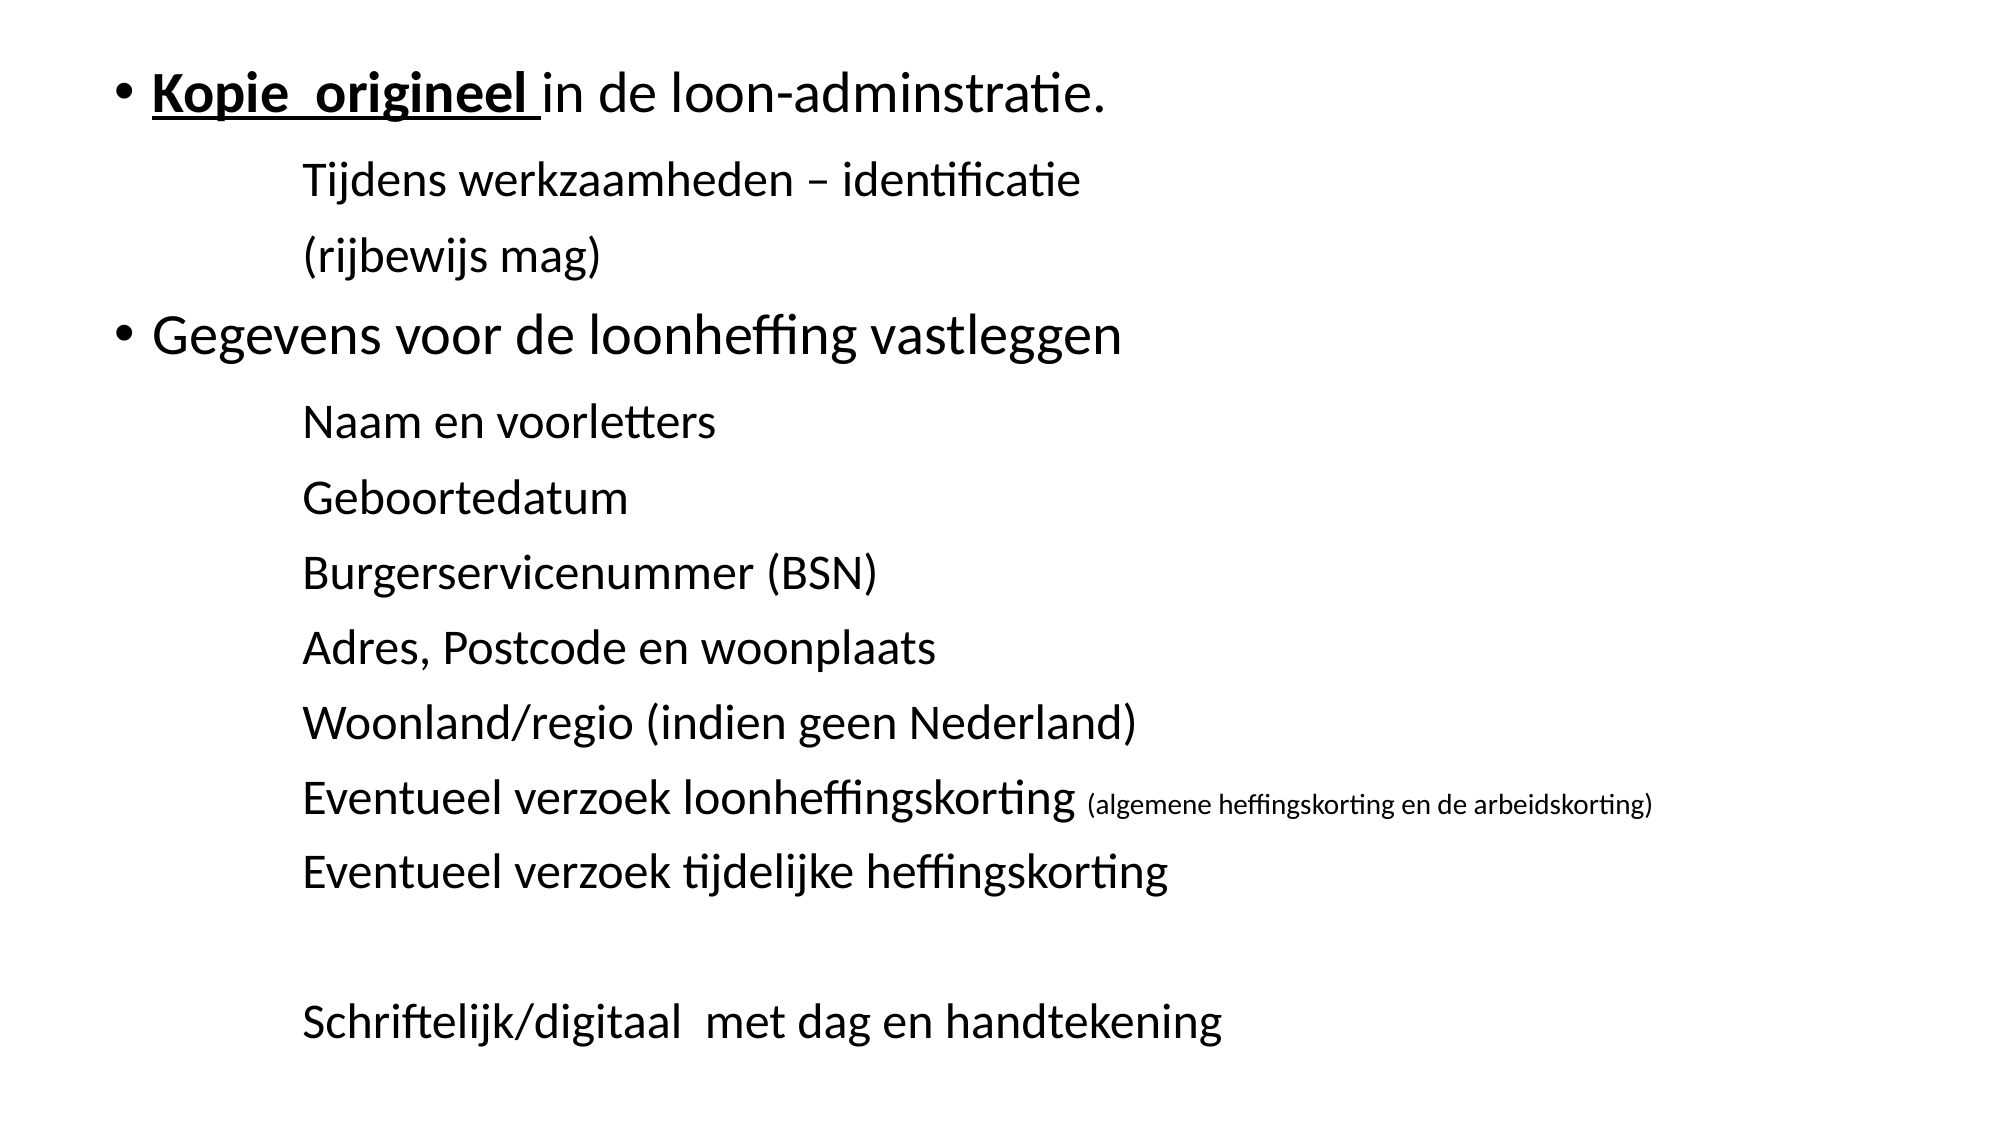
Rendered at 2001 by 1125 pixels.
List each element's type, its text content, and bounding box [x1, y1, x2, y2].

list Kopie origineel in de loon-adminstratie. Tijdens werkzaamheden – identificatie (rijbewijs mag) Gegevens voor de loonheffing vastleggen Naam en voorletters Geboortedatum Burgerservicenummer (BSN) Adres, Postcode en woonplaats Woonland/regio (indien geen Nederland) Eventueel verzoek loonheffingskorting (algemene heffingskorting en de arbeidskorting) Eventueel verzoek tijdelijke heffingskorting Schriftelijk/digitaal met dag en handtekening [99, 54, 1900, 1094]
